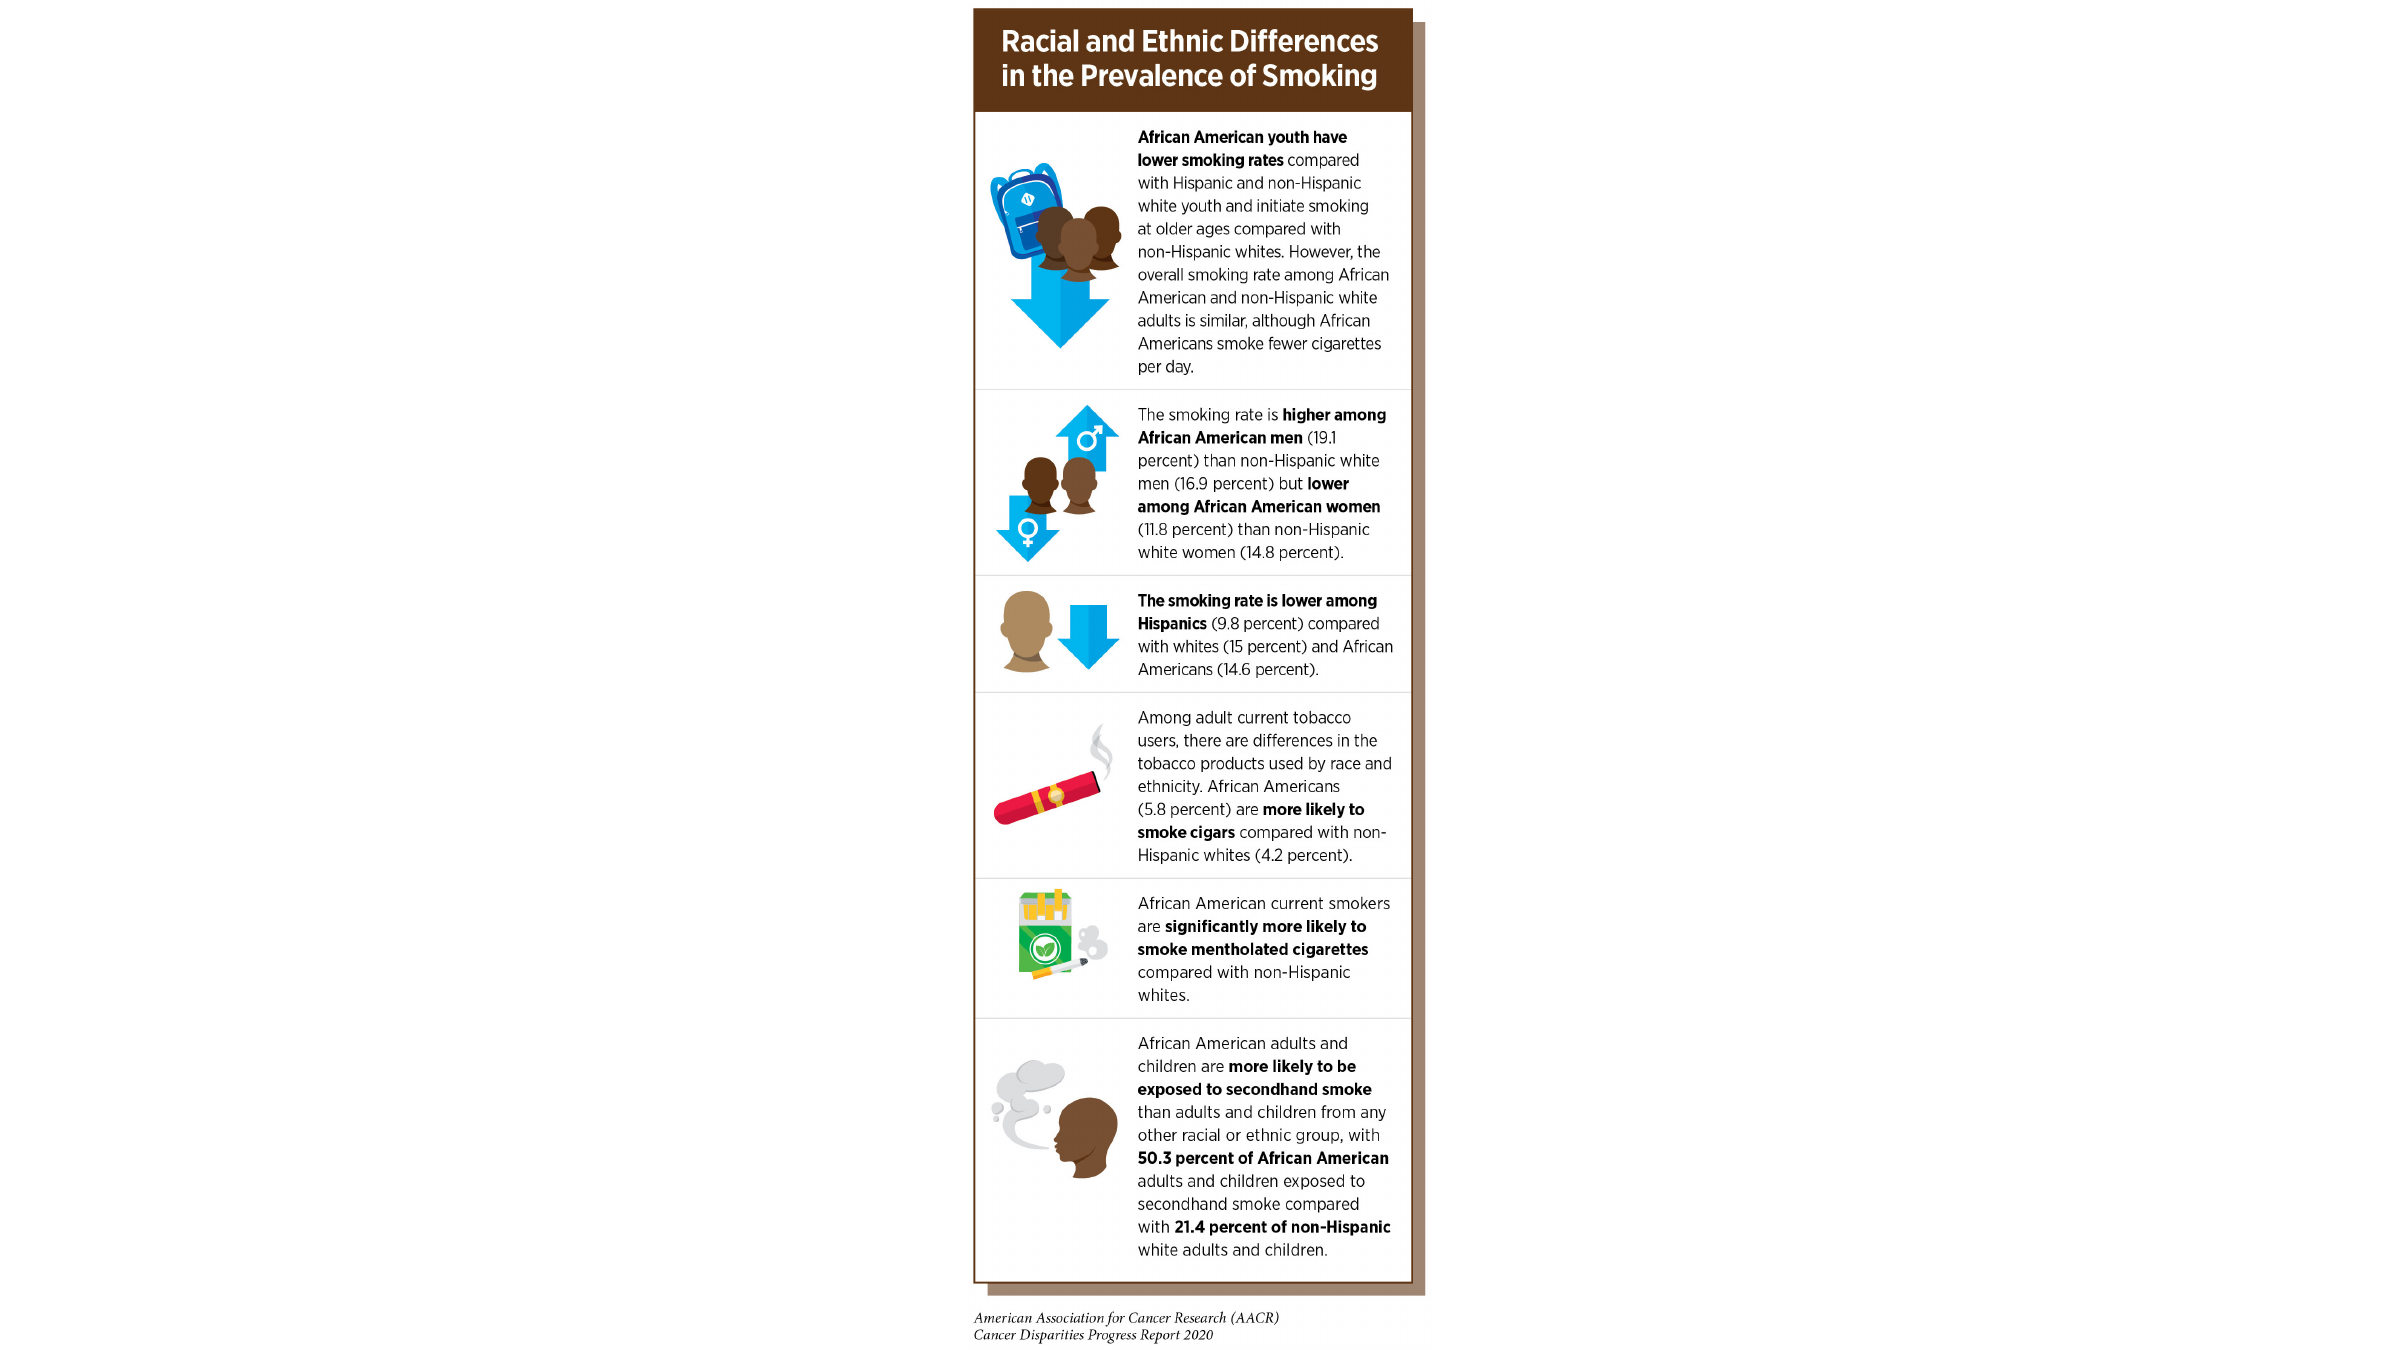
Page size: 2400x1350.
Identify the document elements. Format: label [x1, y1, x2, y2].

picture [964, 0, 1436, 1350]
